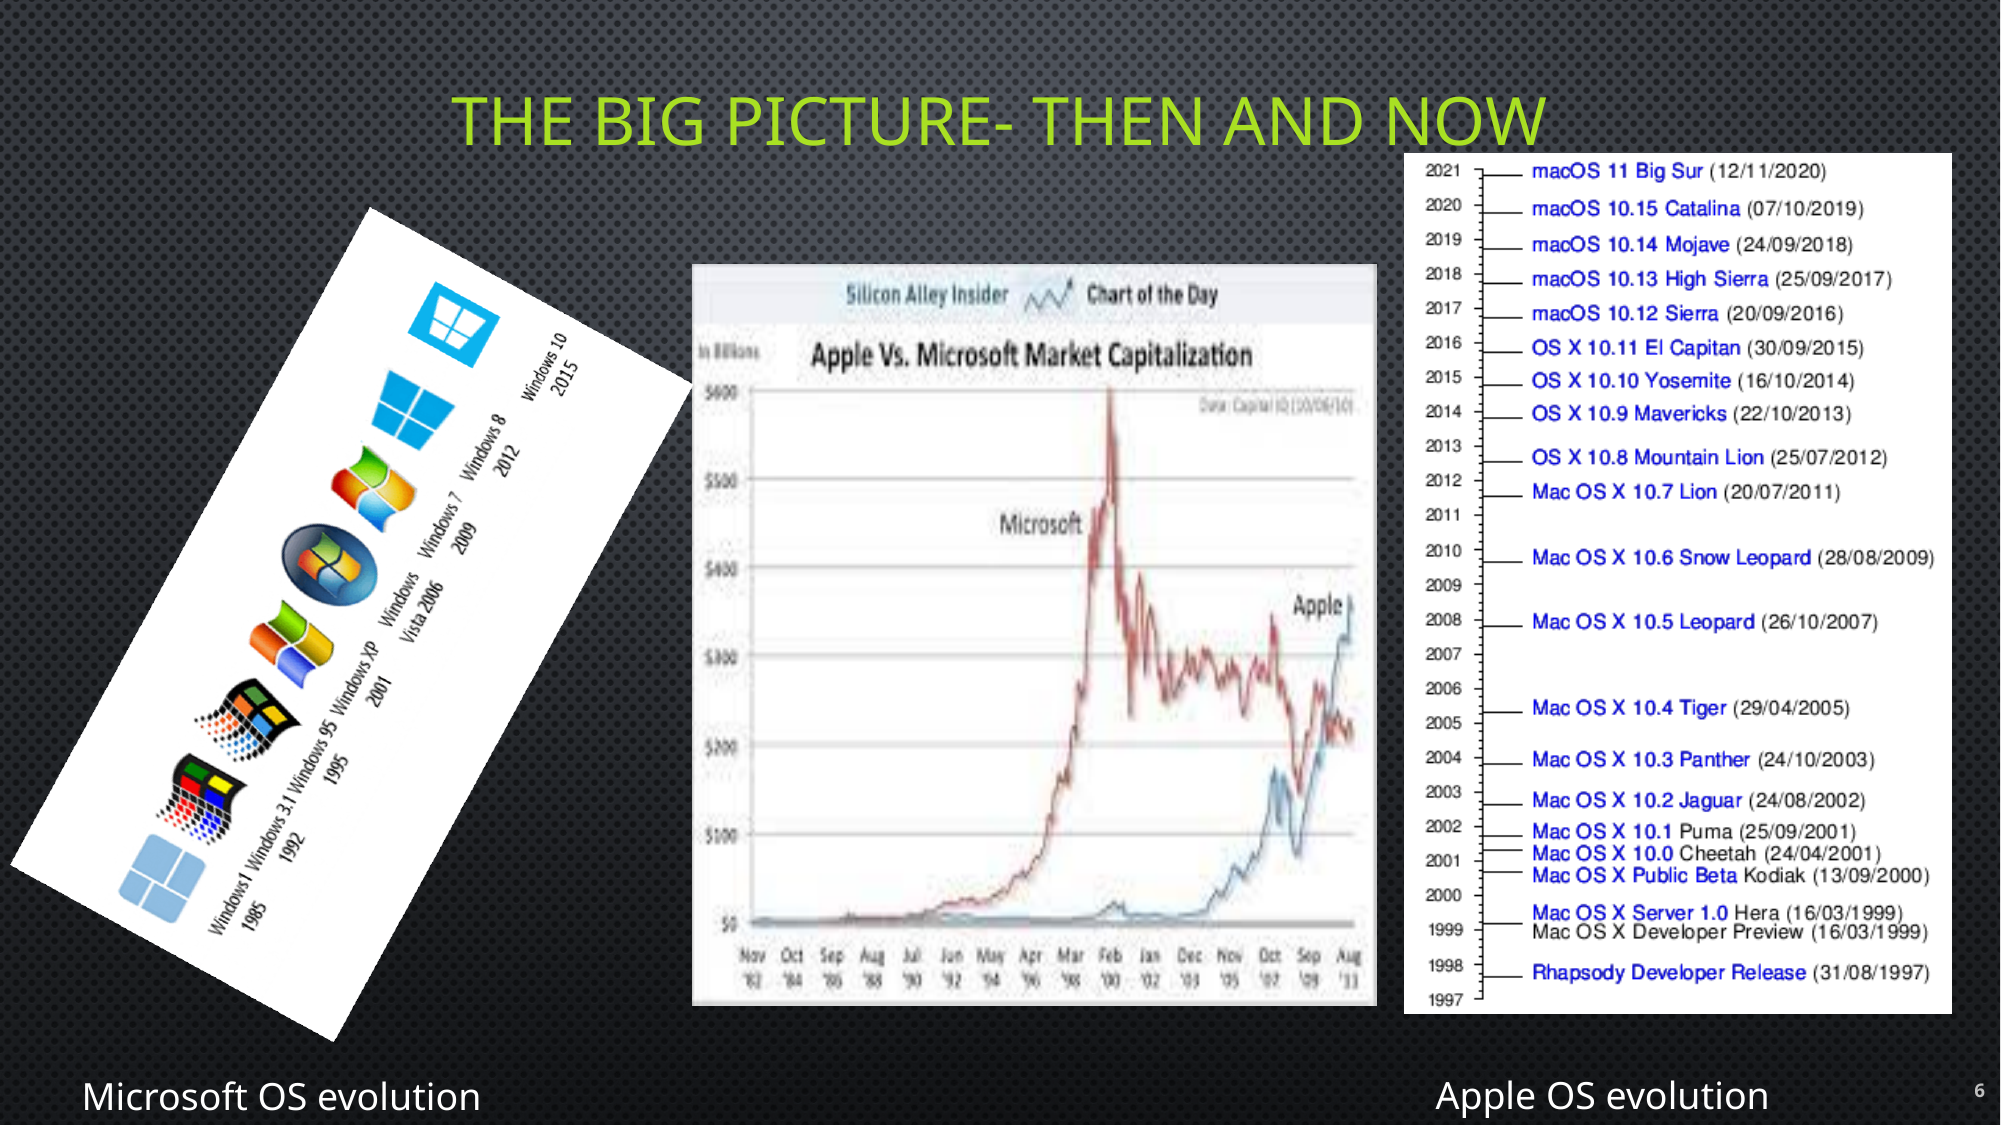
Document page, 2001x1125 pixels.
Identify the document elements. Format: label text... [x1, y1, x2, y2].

picture [0, 208, 1378, 1041]
slide_number 6 [1909, 1061, 2000, 1122]
title The Big Picture- Then and Now [137, 10, 1863, 228]
text_box Microsoft OS evolution [66, 1065, 570, 1125]
picture [1403, 153, 1952, 1014]
text_box Apple OS evolution [1420, 1064, 1934, 1125]
